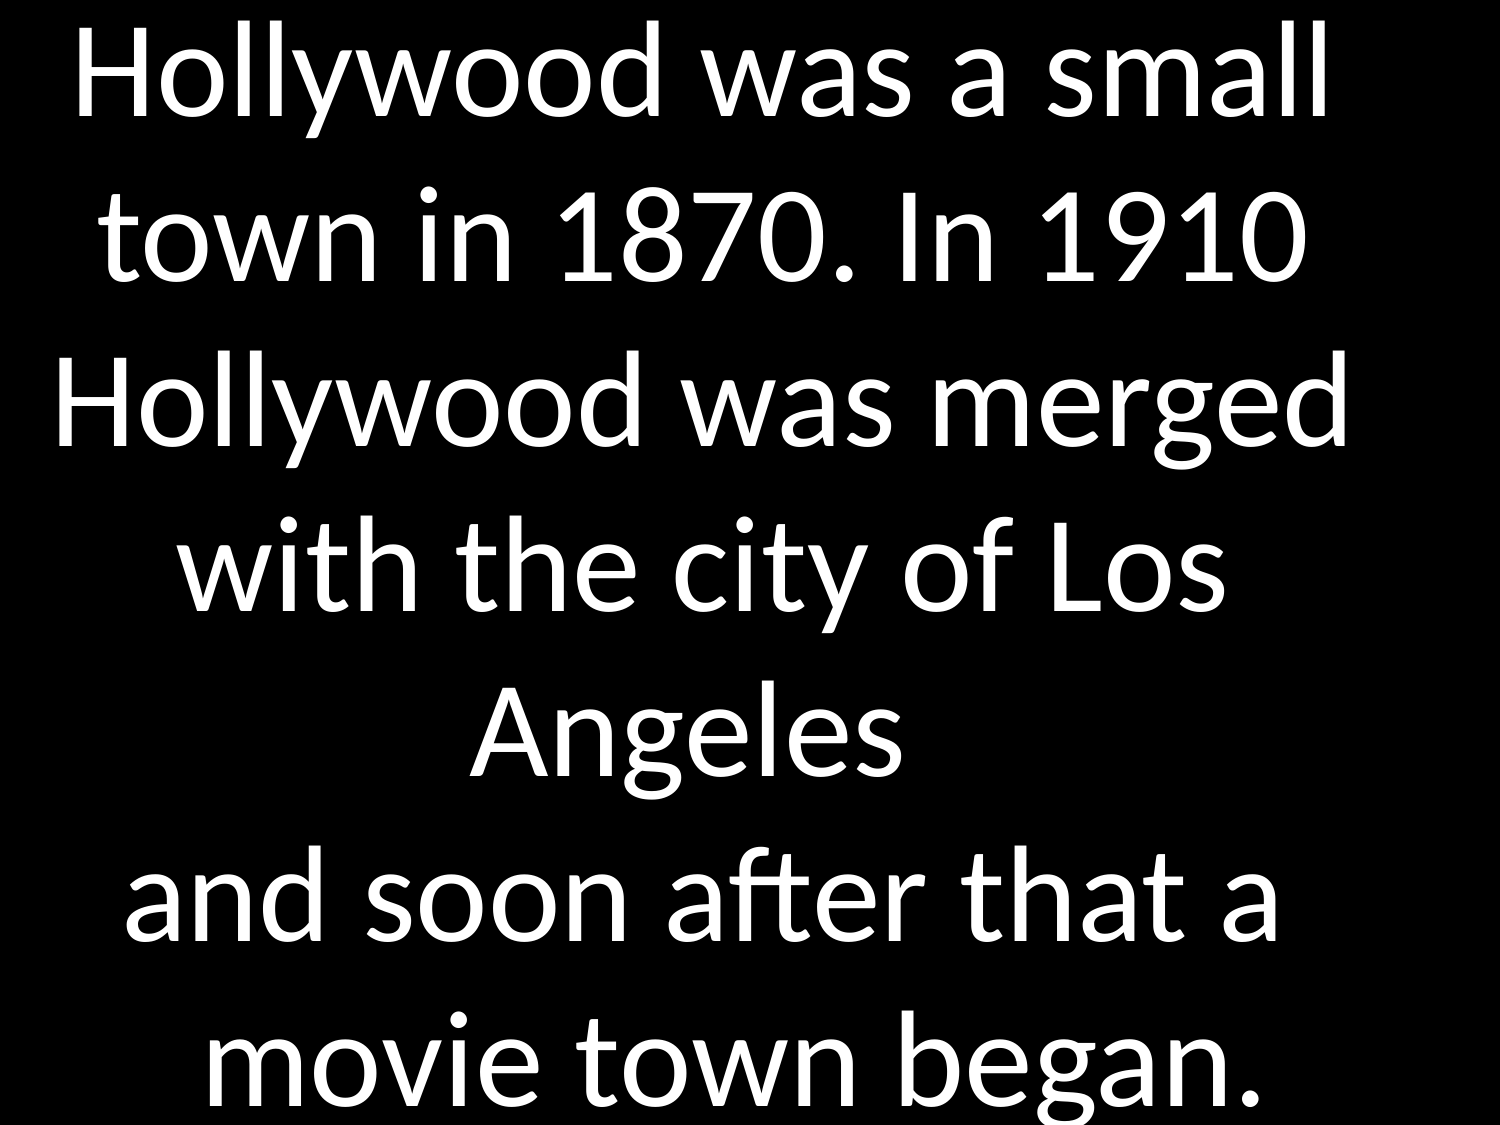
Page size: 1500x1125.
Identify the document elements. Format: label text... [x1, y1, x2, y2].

text_box Hollywood was a small town in 1870. In 1910 Hollywood was merged with the city of Los Angeles and soon after that a movie town began. [35, 0, 1371, 1125]
